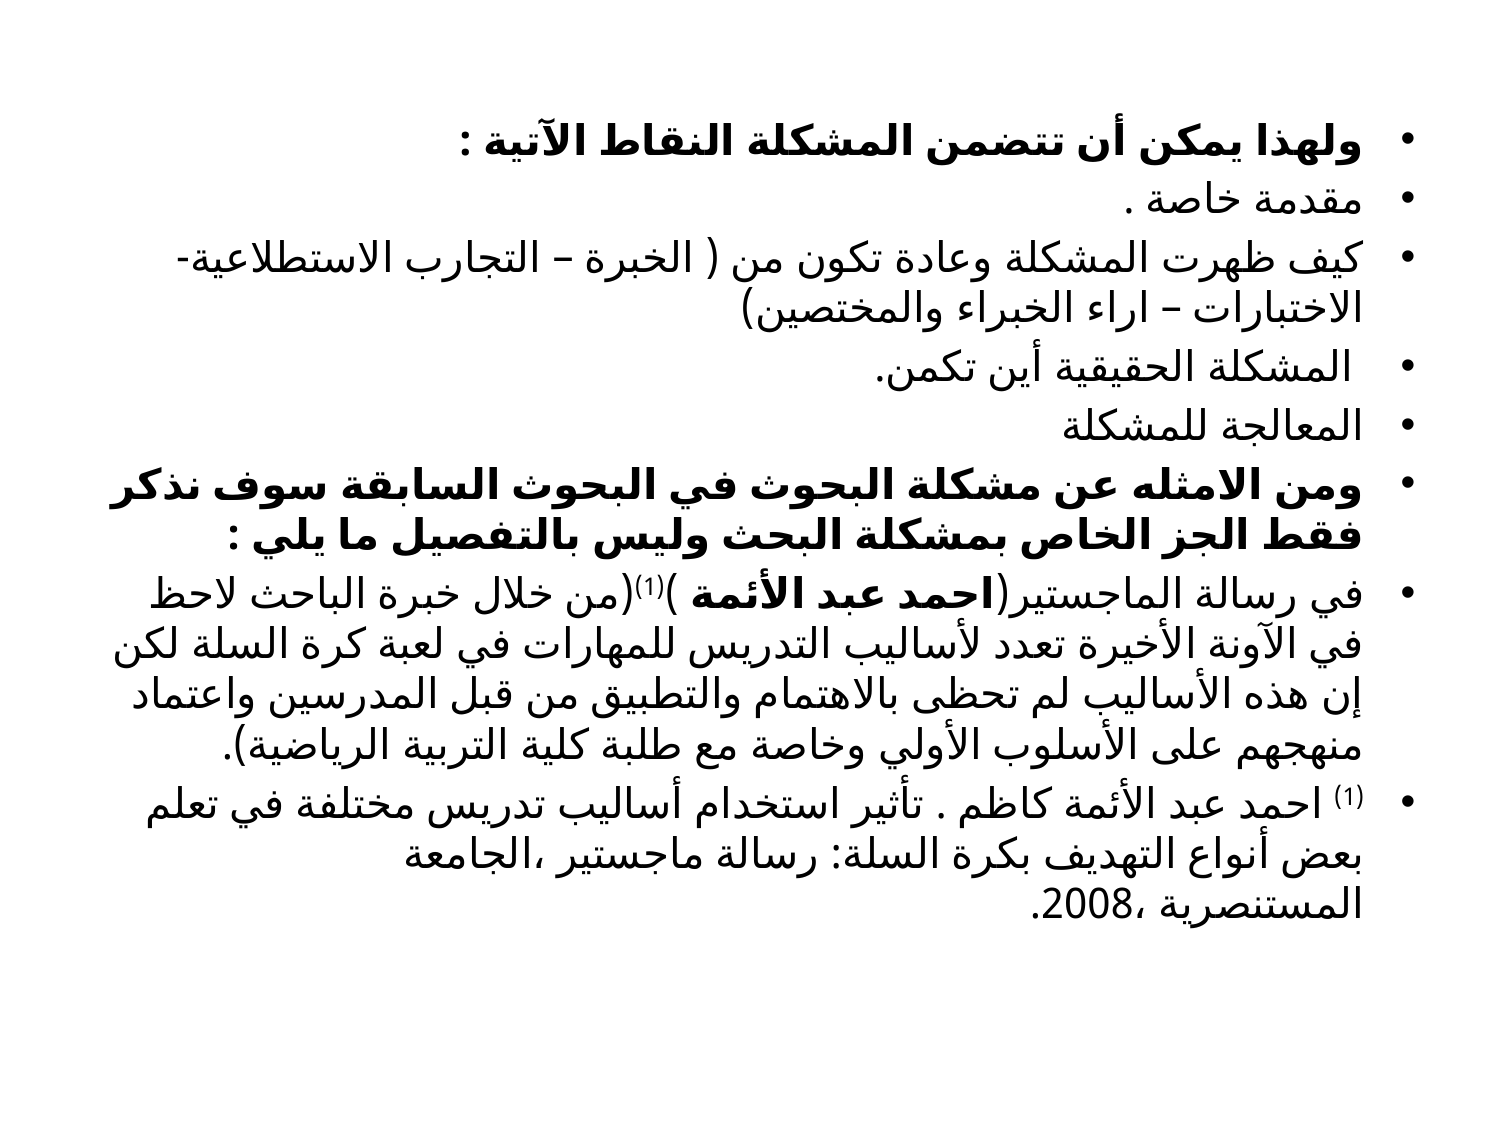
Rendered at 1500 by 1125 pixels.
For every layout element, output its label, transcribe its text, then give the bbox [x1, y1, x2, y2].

list ولهذا يمكن أن تتضمن المشكلة النقاط الآتية : مقدمة خاصة . كيف ظهرت المشكلة وعادة تكون من ( الخبرة – التجارب الاستطلاعية- الاختبارات – اراء الخبراء والمختصين) المشكلة الحقيقية أين تكمن. المعالجة للمشكلة ومن الامثله عن مشكلة البحوث في البحوث السابقة سوف نذكر فقط الجز الخاص بمشكلة البحث وليس بالتفصيل ما يلي : في رسالة الماجستير(احمد عبد الأئمة )(1)(من خلال خبرة الباحث لاحظ في الآونة الأخيرة تعدد لأساليب التدريس للمهارات في لعبة كرة السلة لكن إن هذه الأساليب لم تحظى بالاهتمام والتطبيق من قبل المدرسين واعتماد منهجهم على الأسلوب الأولي وخاصة مع طلبة كلية التربية الرياضية). (1) احمد عبد الأئمة كاظم . تأثير استخدام أساليب تدريس مختلفة في تعلم بعض أنواع التهديف بكرة السلة: رسالة ماجستير ،الجامعة المستنصرية ،2008. [75, 105, 1425, 1005]
